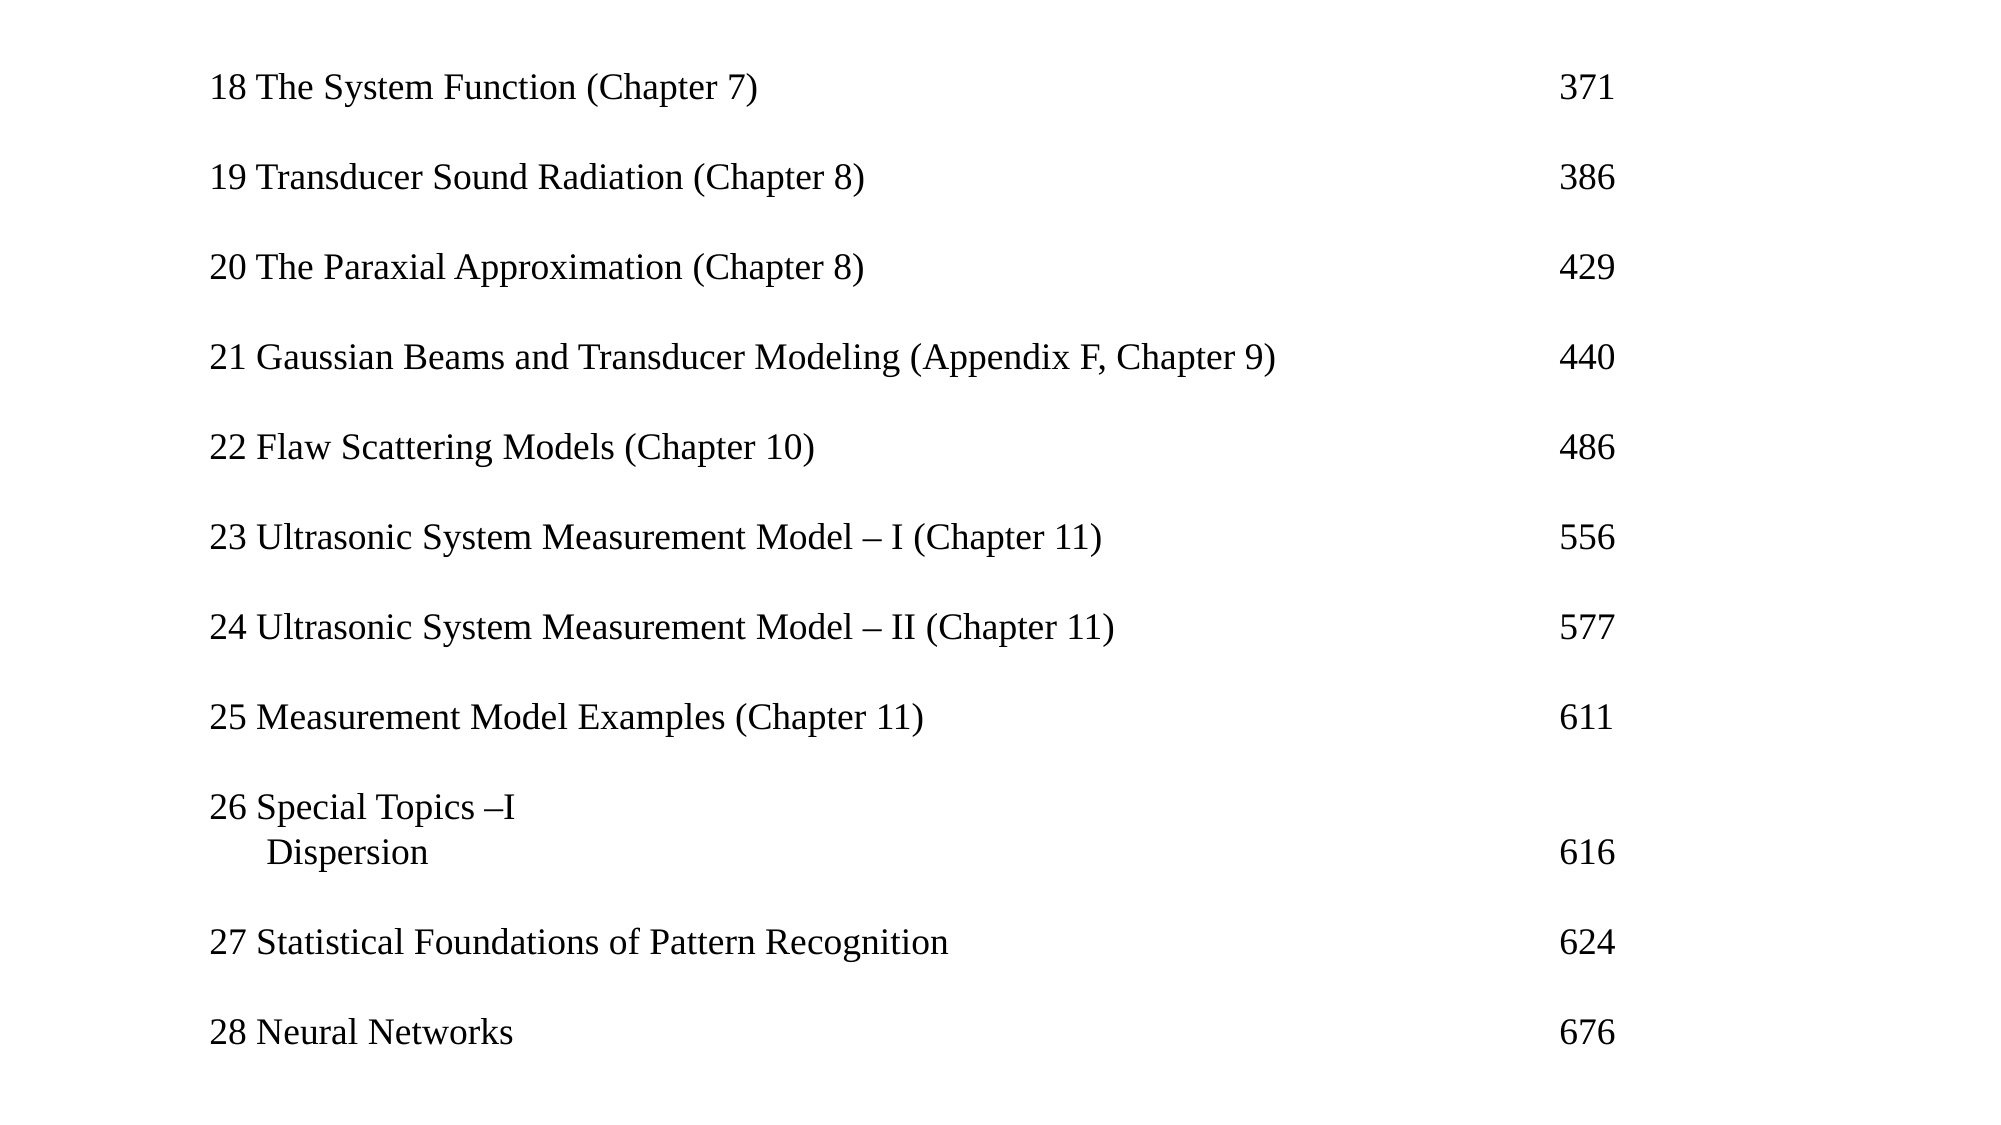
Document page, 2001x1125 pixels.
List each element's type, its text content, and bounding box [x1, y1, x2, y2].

text_box 18 The System Function (Chapter 7) 371 19 Transducer Sound Radiation (Chapter 8) 386 20 The Paraxial Approximation (Chapter 8) 429 21 Gaussian Beams and Transducer Modeling (Appendix F, Chapter 9) 440 22 Flaw Scattering Models (Chapter 10) 486 23 Ultrasonic System Measurement Model – I (Chapter 11) 556 24 Ultrasonic System Measurement Model – II (Chapter 11) 577 25 Measurement Model Examples (Chapter 11) 611 26 Special Topics –I Dispersion 616 27 Statistical Foundations of Pattern Recognition 624 28 Neural Networks 676 [194, 55, 1806, 1060]
